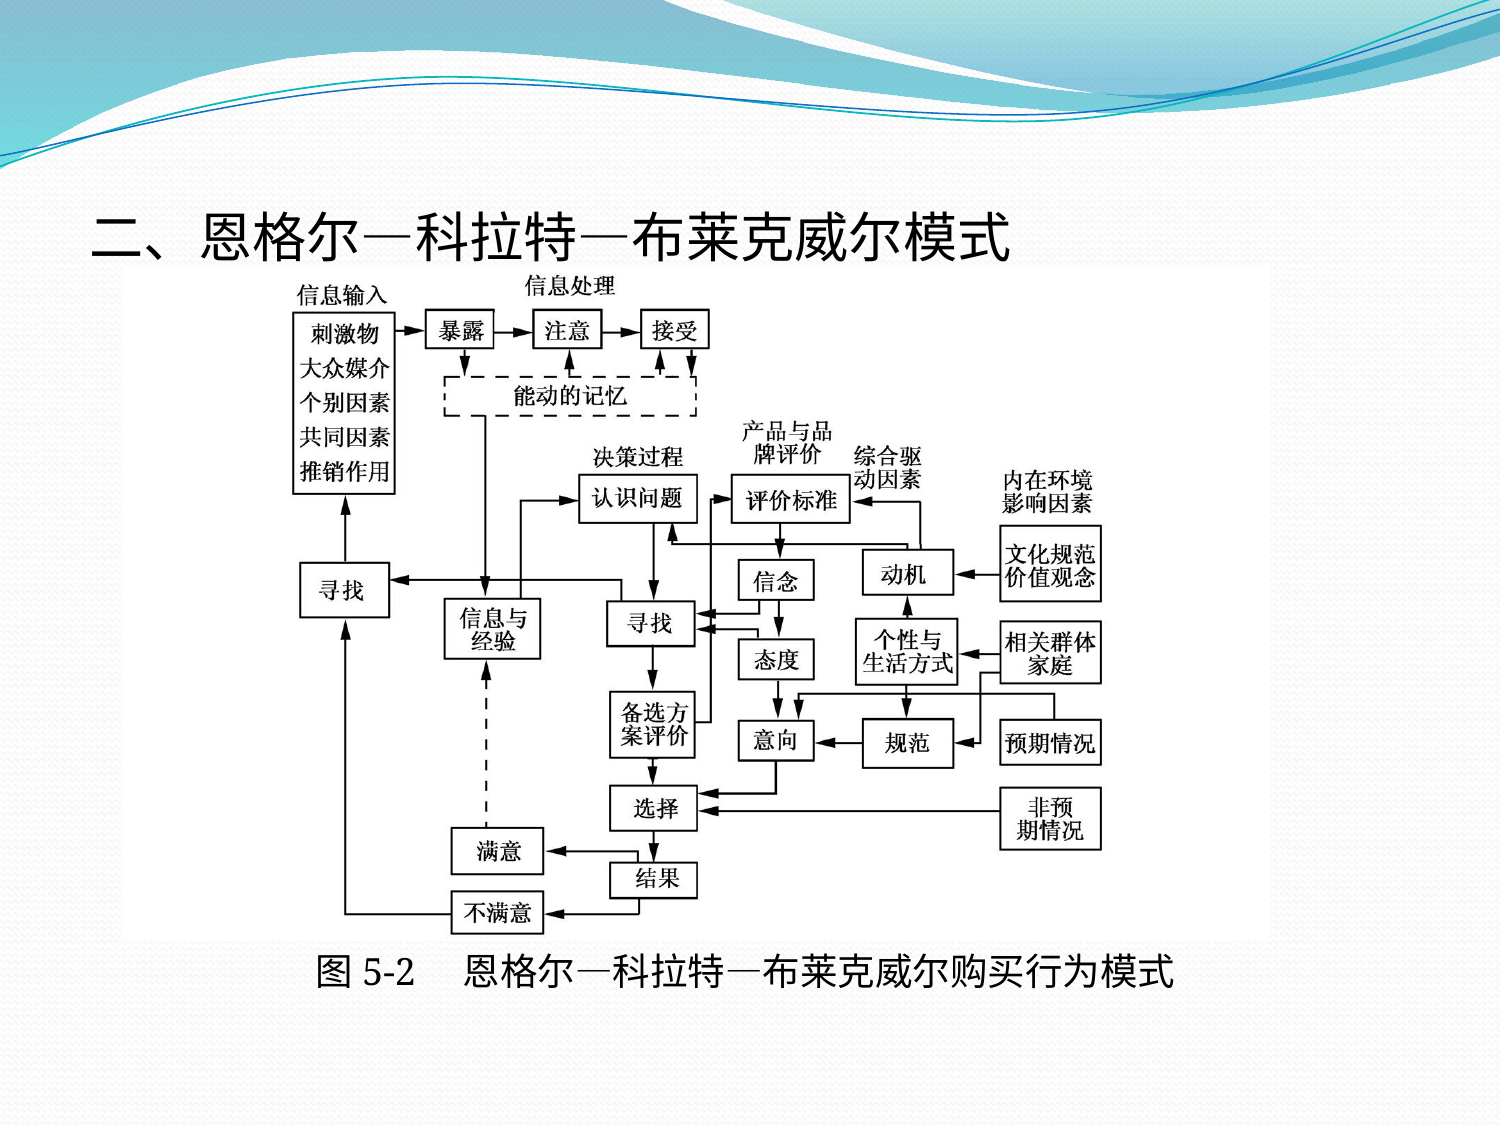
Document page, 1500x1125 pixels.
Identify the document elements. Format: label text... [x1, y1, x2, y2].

list 二、恩格尔—科拉特—布莱克威尔模式 [75, 196, 1425, 917]
picture [123, 266, 1270, 941]
text_box 图5-2 恩格尔—科拉特—布莱克威尔购买行为模式 [301, 953, 1199, 1001]
